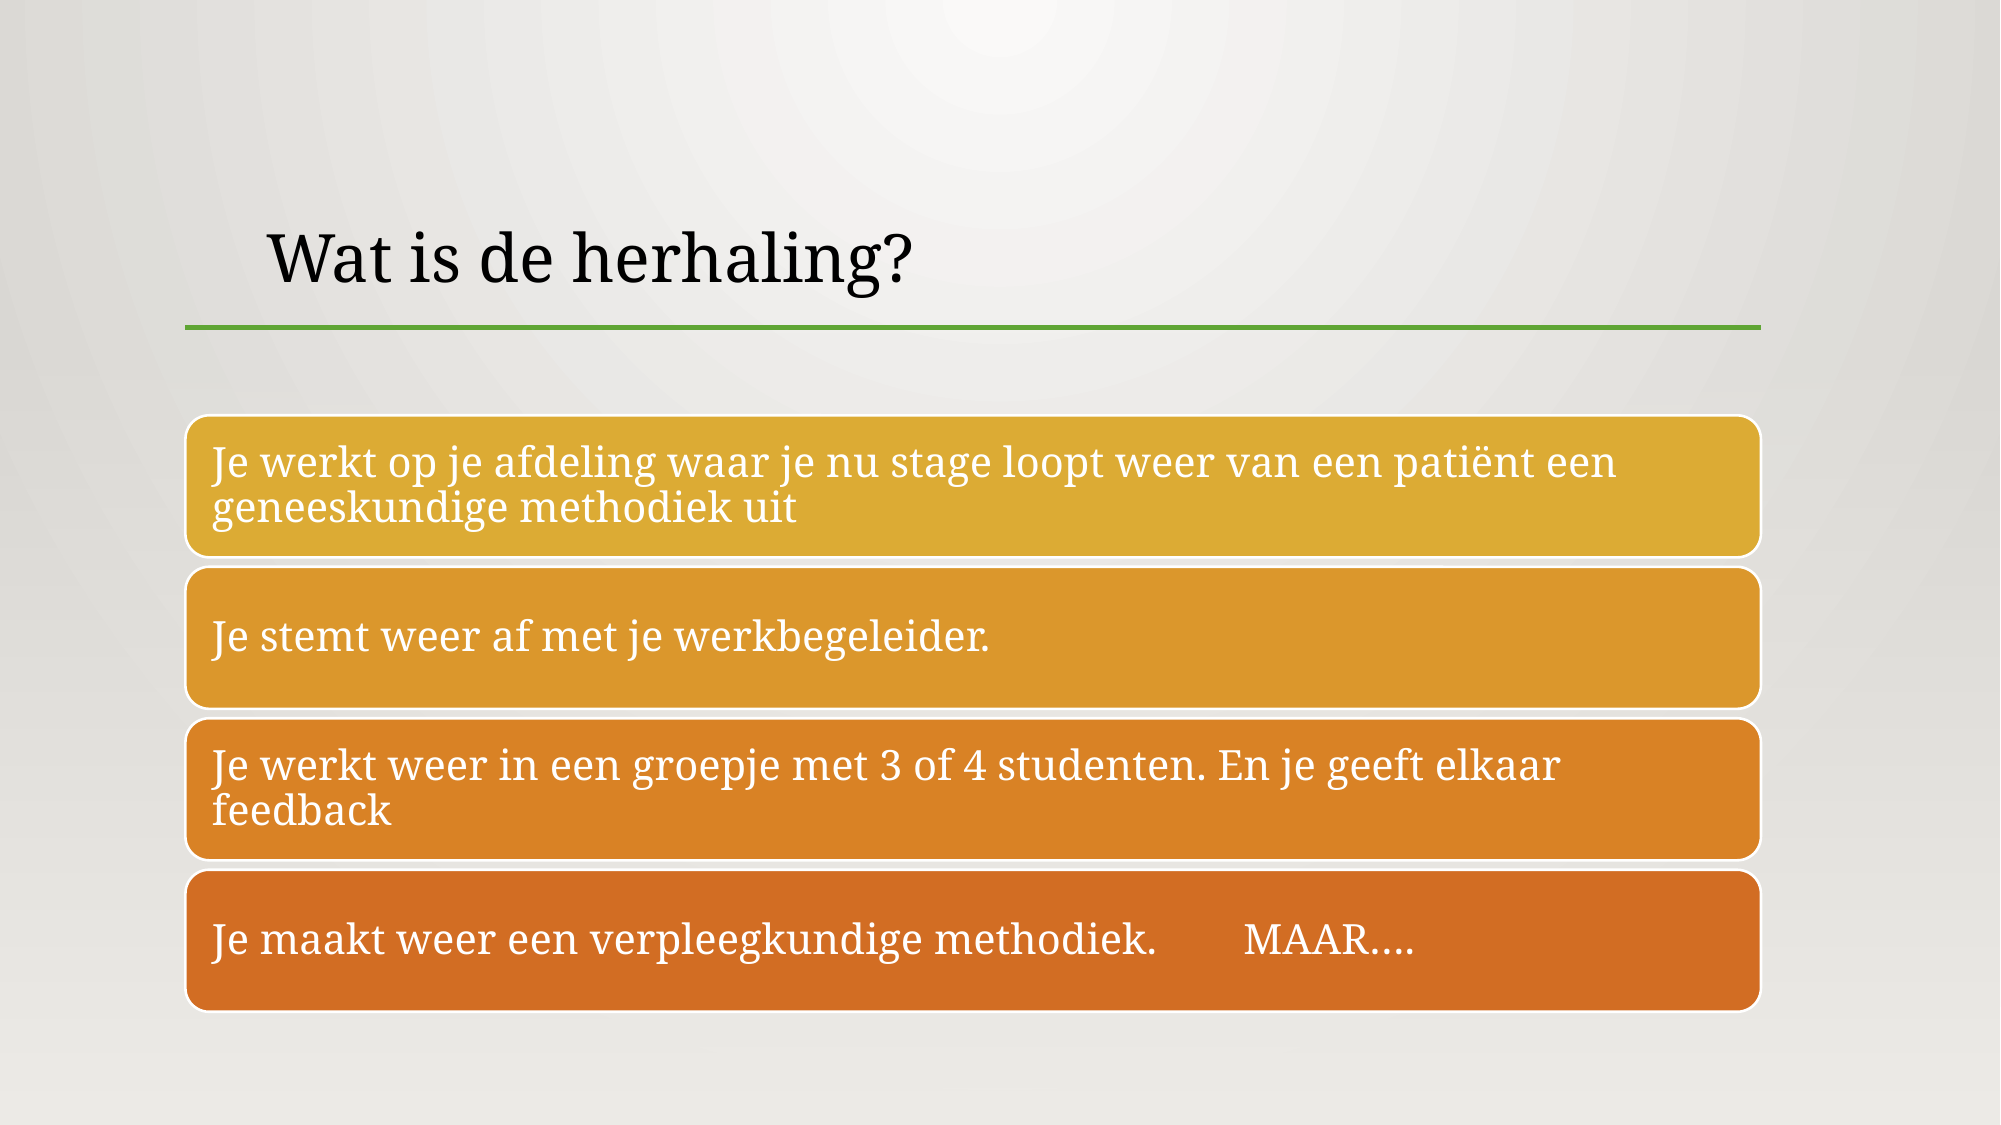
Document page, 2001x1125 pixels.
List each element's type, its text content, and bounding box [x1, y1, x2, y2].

title Wat is de herhaling? [251, 131, 1814, 305]
text_box [0, 0, 2000, 330]
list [185, 410, 1762, 1017]
text_box [0, 330, 2000, 1125]
